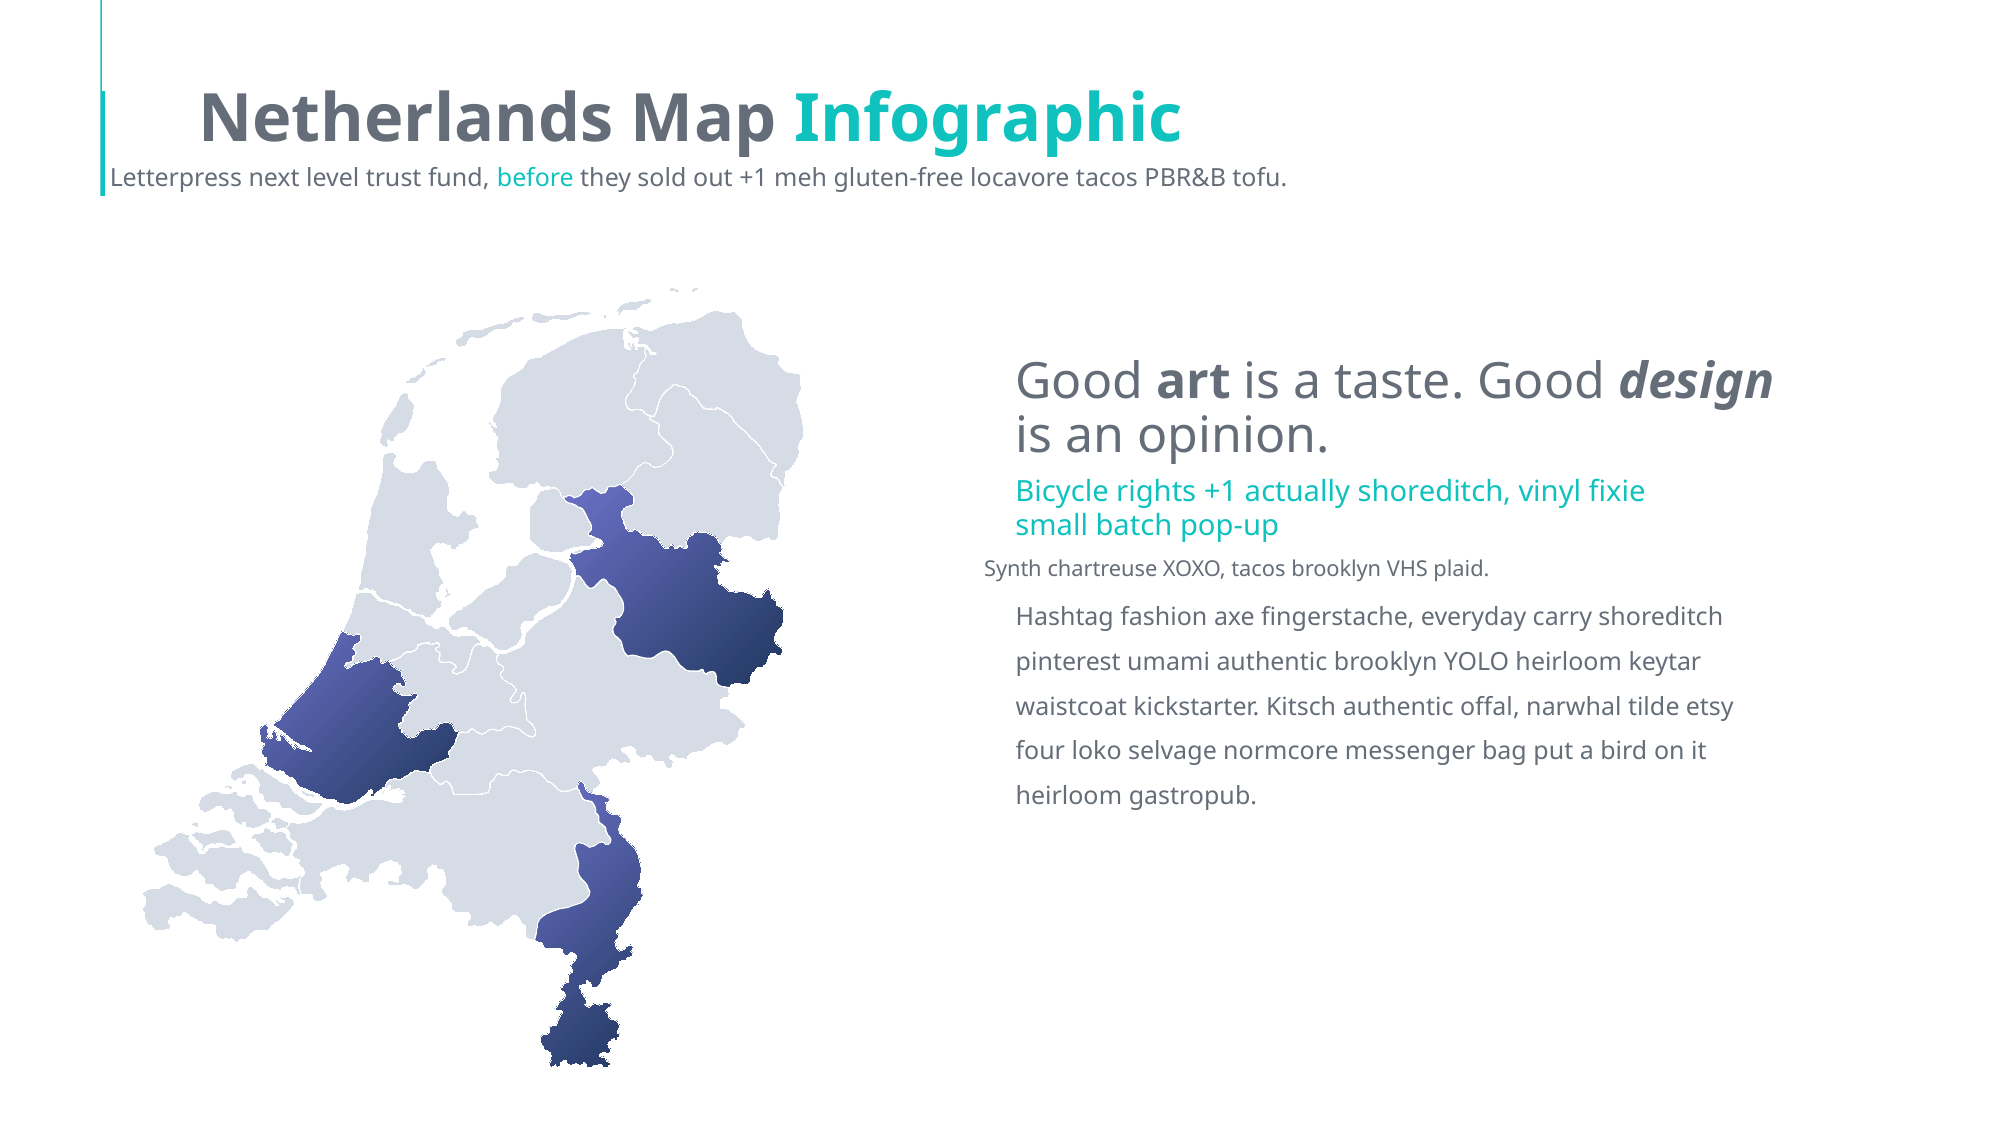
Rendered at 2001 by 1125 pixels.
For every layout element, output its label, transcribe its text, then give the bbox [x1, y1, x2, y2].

text_box Bicycle rights +1 actually shoreditch, vinyl fixie small batch pop-up [1000, 464, 1709, 550]
text_box Hashtag fashion axe fingerstache, everyday carry shoreditch pinterest umami authentic brooklyn YOLO heirloom keytar waistcoat kickstarter. Kitsch authentic offal, narwhal tilde etsy four loko selvage normcore messenger bag put a bird on it heirloom gastropub. [1000, 578, 1799, 818]
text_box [142, 287, 804, 1069]
text_box Synth chartreuse XOXO, tacos brooklyn VHS plaid. [969, 538, 1506, 588]
text_box Netherlands Map Infographic [183, 66, 1423, 162]
text_box Good art is a taste. Good design is an opinion. [1000, 347, 1831, 471]
text_box Letterpress next level trust fund, before they sold out +1 meh gluten-free locavore tacos PBR&B tofu. [95, 154, 1310, 199]
